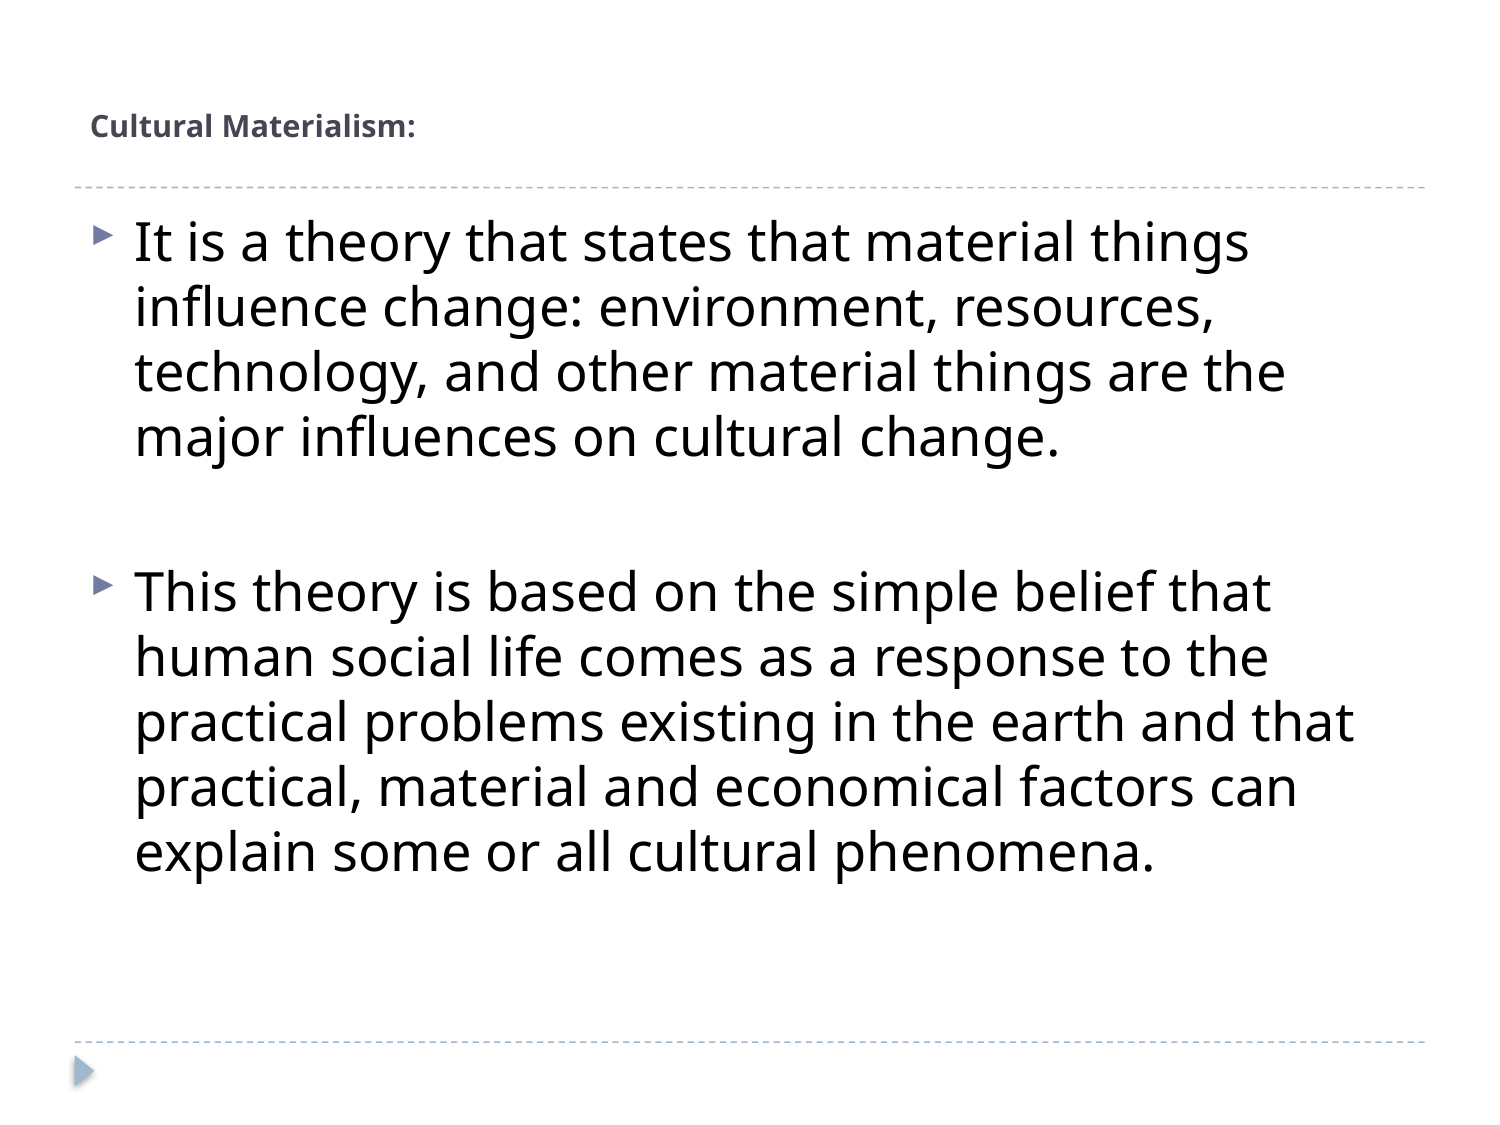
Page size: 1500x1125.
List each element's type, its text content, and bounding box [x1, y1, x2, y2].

list It is a theory that states that material things influence change: environment, resources, technology, and other material things are the major influences on cultural change. This theory is based on the simple belief that human social life comes as a response to the practical problems existing in the earth and that practical, material and economical factors can explain some or all cultural phenomena. [75, 200, 1425, 1010]
title Cultural Materialism: [75, 24, 1425, 188]
